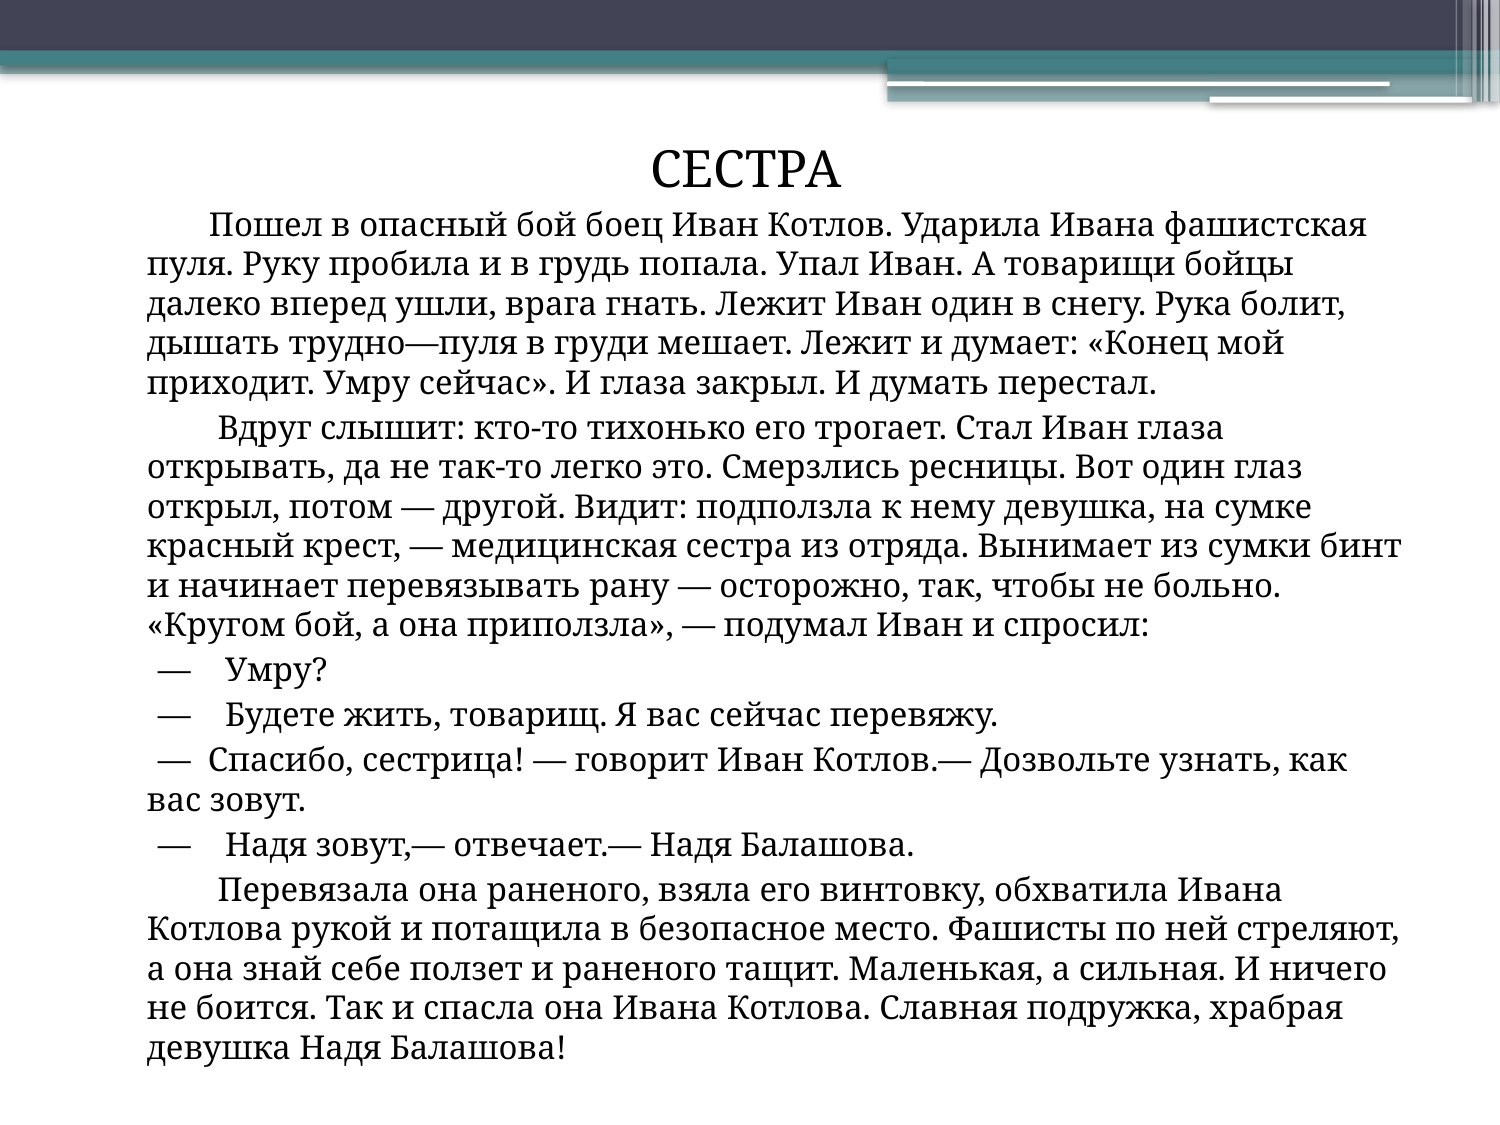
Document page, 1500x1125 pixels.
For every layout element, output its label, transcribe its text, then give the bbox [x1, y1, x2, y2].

list СЕСТРА Пошел в опасный бой боец Иван Котлов. Ударила Ивана фашистская пуля. Руку пробила и в грудь попала. Упал Иван. А товарищи бойцы далеко вперед ушли, врага гнать. Лежит Иван один в снегу. Рука болит, дышать трудно—пуля в груди мешает. Лежит и думает: «Конец мой приходит. Умру сейчас». И глаза закрыл. И думать перестал. Вдруг слышит: кто-то тихонько его трогает. Стал Иван глаза открывать, да не так-то легко это. Смерзлись ресницы. Вот один глаз открыл, потом — другой. Видит: подползла к нему девушка, на сумке красный крест, — медицинская сестра из отряда. Вынимает из сумки бинт и начинает перевязывать рану — осторожно, так, чтобы не больно. «Кругом бой, а она приползла», — подумал Иван и спросил: — Умру? — Будете жить, товарищ. Я вас сейчас перевяжу. — Спасибо, сестрица! — говорит Иван Котлов.— Дозвольте узнать, как вас зовут. — Надя зовут,— отвечает.— Надя Балашова. Перевязала она раненого, взяла его винтовку, обхватила Ивана Котлова рукой и потащила в безопасное место. Фашисты по ней стреляют, а она знай себе ползет и раненого тащит. Маленькая, а сильная. И ничего не боится. Так и спасла она Ивана Котлова. Славная подружка, храбрая девушка Надя Балашова! [75, 128, 1425, 1079]
